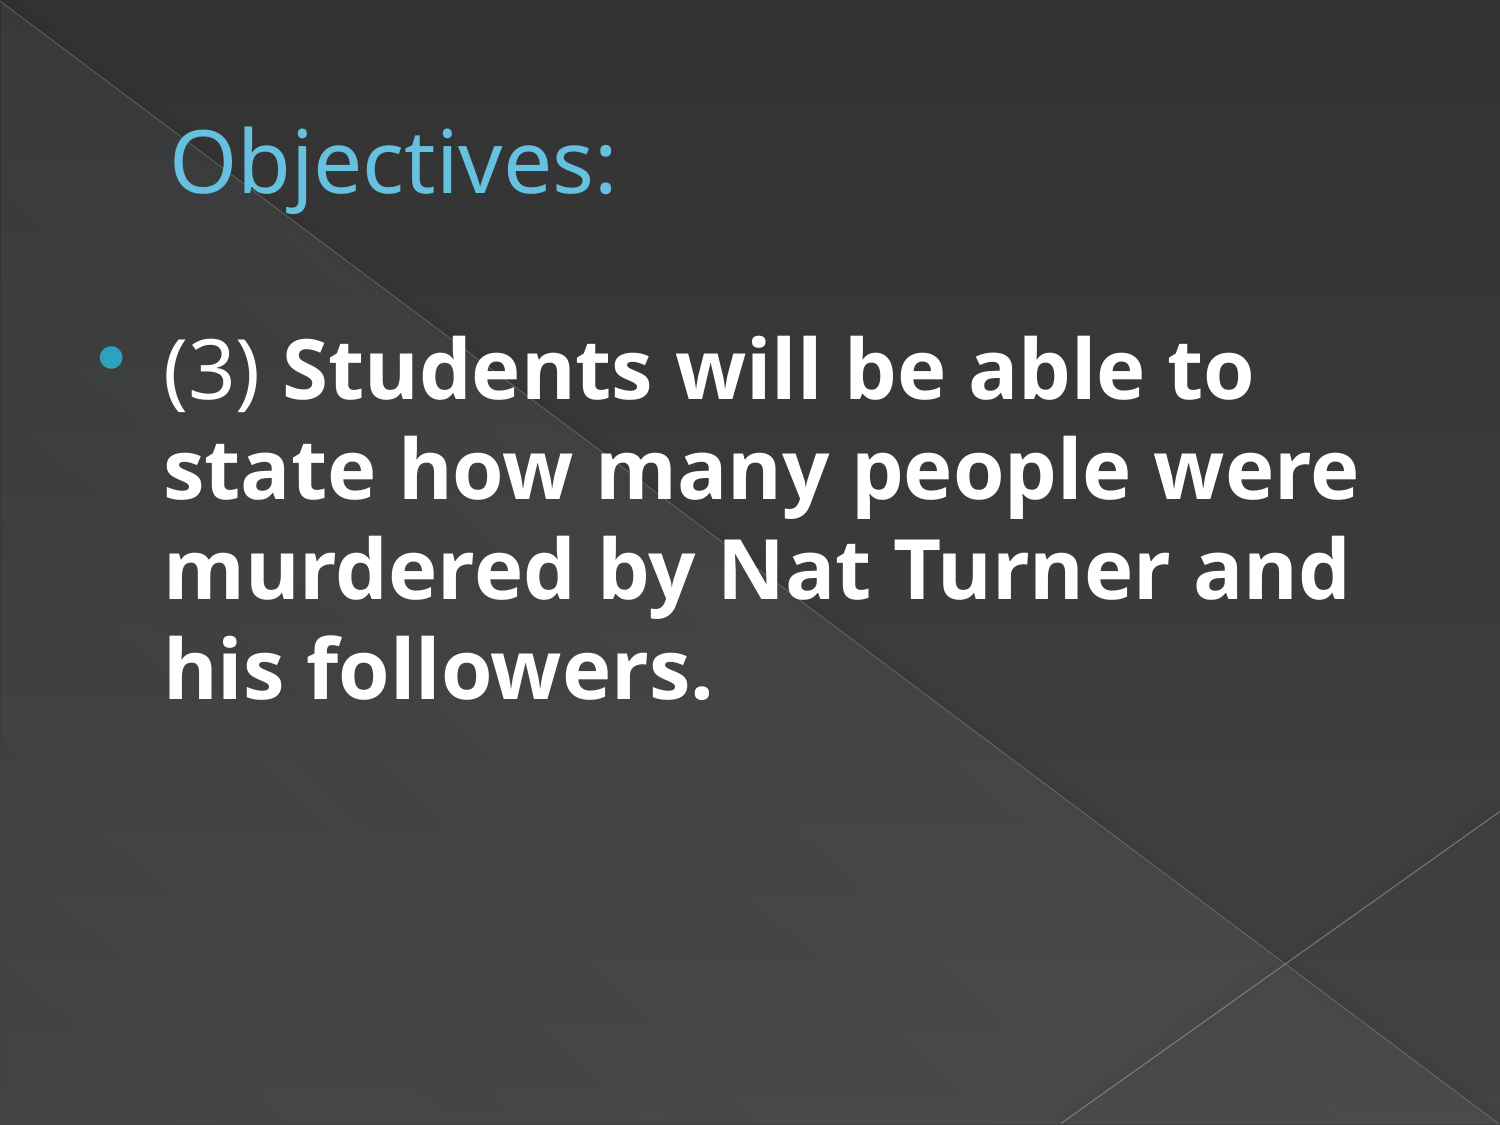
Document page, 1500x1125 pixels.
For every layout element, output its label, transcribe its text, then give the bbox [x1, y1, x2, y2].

title Objectives: [75, 43, 1425, 274]
list (3) Students will be able to state how many people were murdered by Nat Turner and his followers. [75, 308, 1425, 1059]
